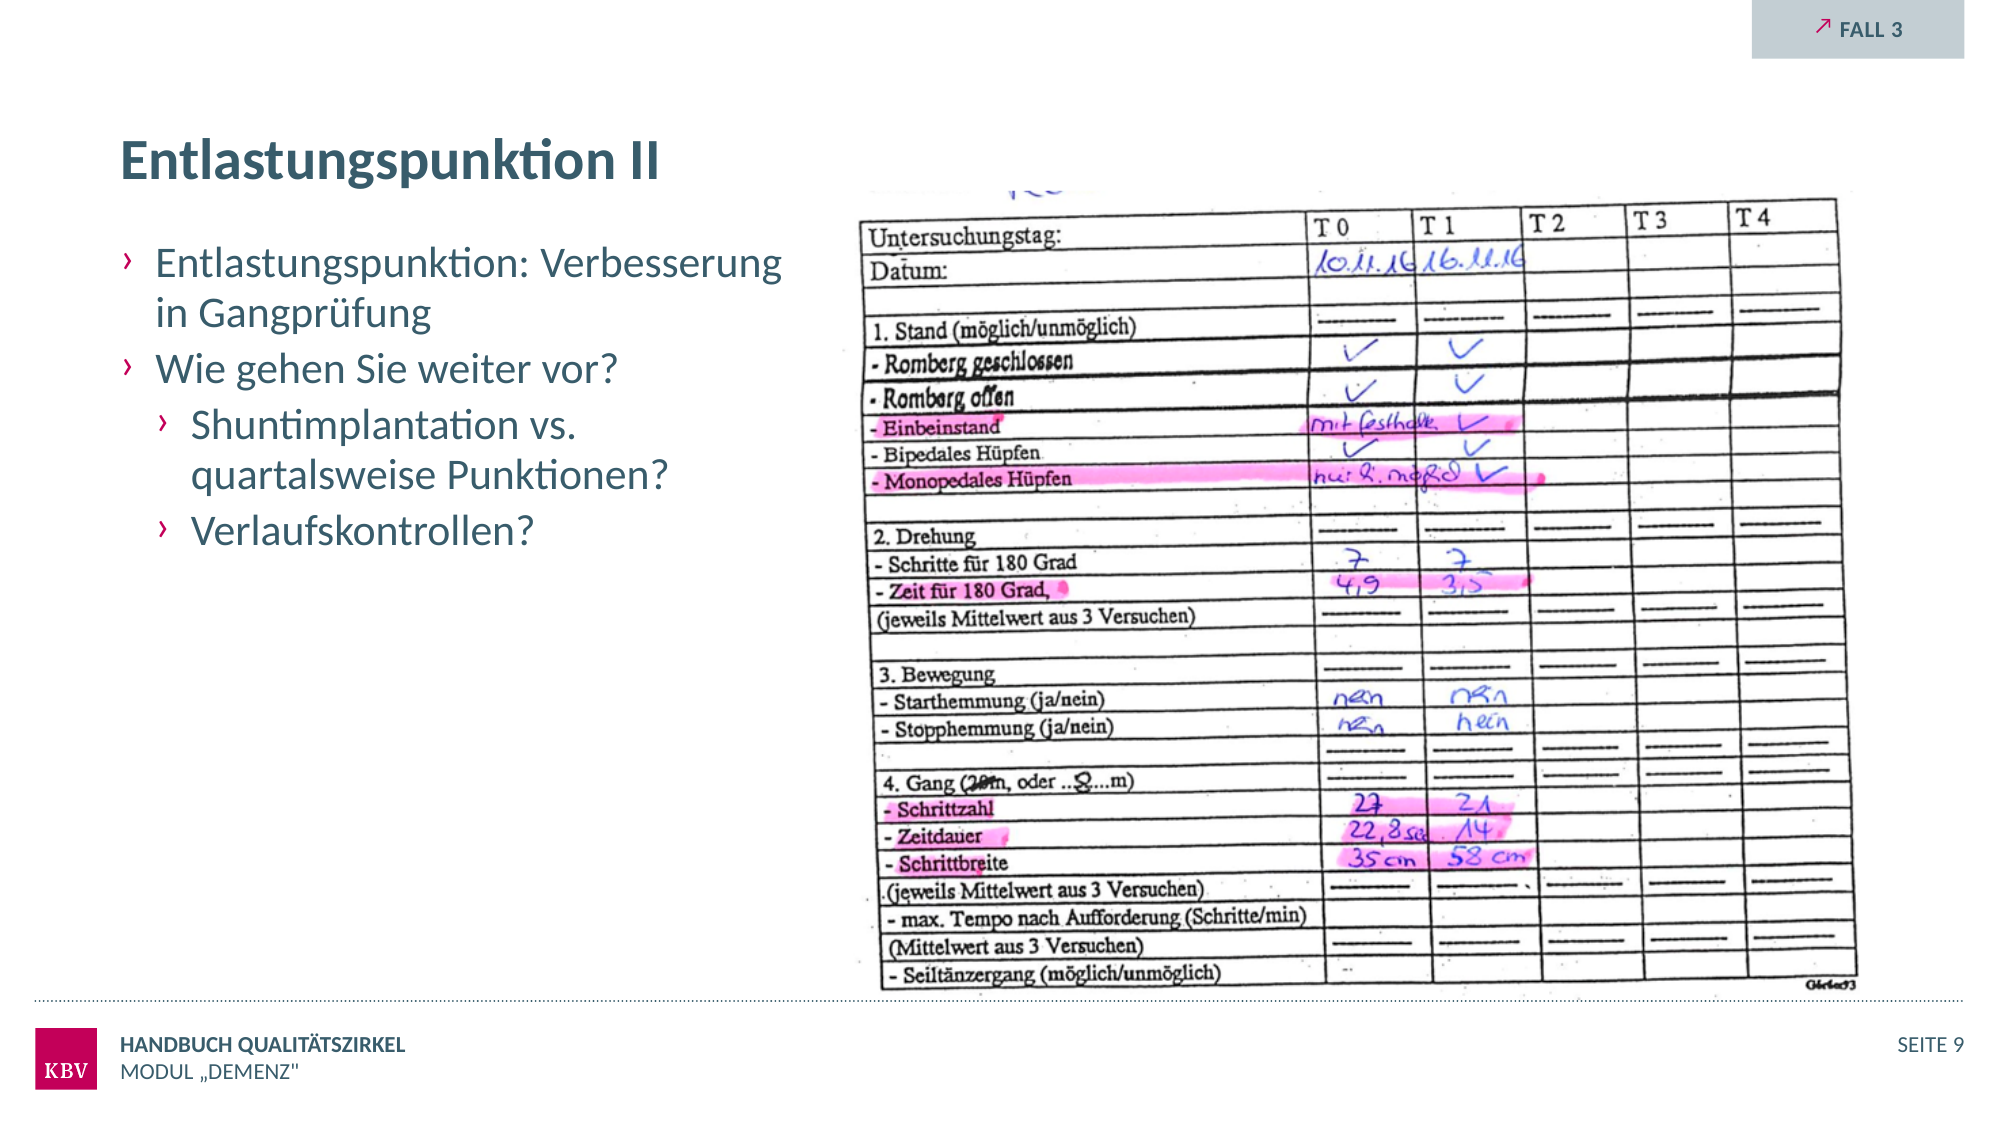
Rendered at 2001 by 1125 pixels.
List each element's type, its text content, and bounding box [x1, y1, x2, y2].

list Fall 3 [1751, 0, 1965, 59]
list Entlastungspunktion: Verbesserung in Gangprüfung Wie gehen Sie weiter vor? Shuntimplantation vs. quartalsweise Punktionen? Verlaufskontrollen? [120, 237, 824, 945]
footer Handbuch Qualitätszirkel [120, 1030, 1668, 1057]
title Entlastungspunktion II [120, 129, 1880, 201]
picture [824, 172, 1860, 1000]
slide_number Modul „Demenz" [120, 1057, 1668, 1084]
slide_number Seite 9 [1787, 1030, 1965, 1057]
